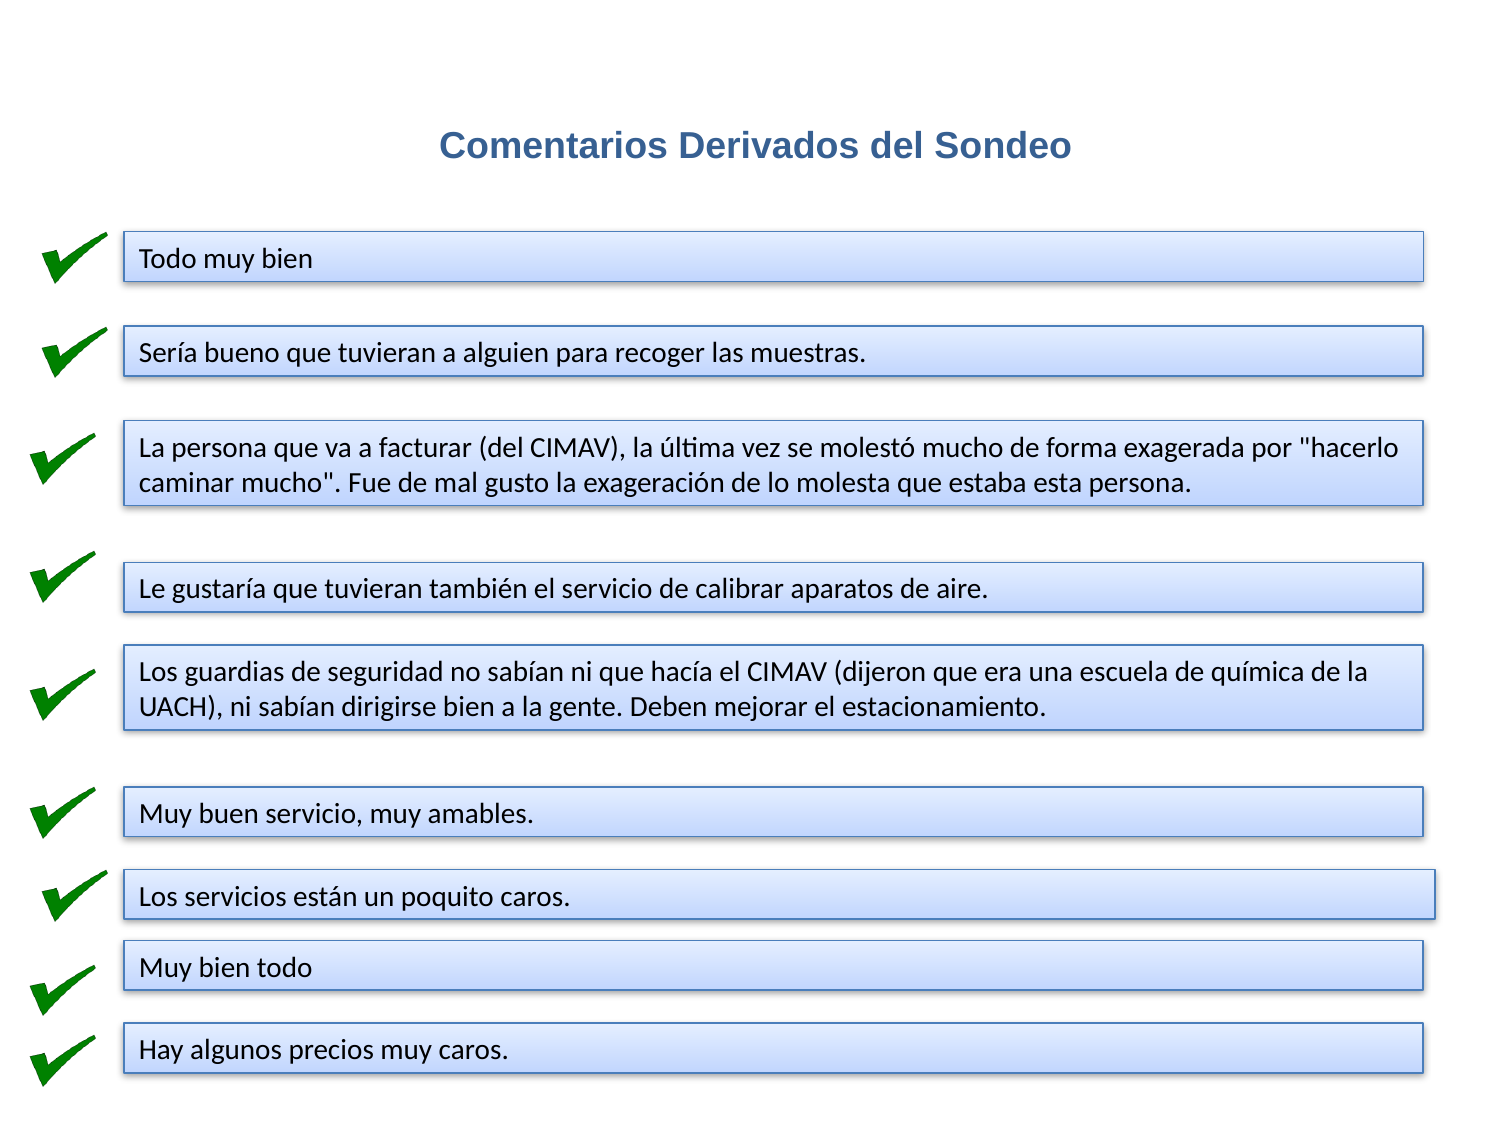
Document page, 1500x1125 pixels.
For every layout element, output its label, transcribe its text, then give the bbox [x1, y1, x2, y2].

text_box Muy buen servicio, muy amables. [123, 786, 1424, 837]
picture [29, 786, 96, 839]
text_box Los guardias de seguridad no sabían ni que hacía el CIMAV (dijeron que era una escuela de química de la UACH), ni sabían dirigirse bien a la gente. Deben mejorar el estacionamiento. [123, 644, 1424, 731]
text_box Comentarios Derivados del Sondeo [383, 113, 1129, 174]
picture [29, 668, 96, 721]
text_box Hay algunos precios muy caros. [123, 1022, 1424, 1074]
picture [29, 963, 96, 1016]
picture [29, 432, 96, 485]
text_box La persona que va a facturar (del CIMAV), la última vez se molestó mucho de forma exagerada por "hacerlo caminar mucho". Fue de mal gusto la exageración de lo molesta que estaba esta persona. [123, 420, 1424, 506]
text_box Muy bien todo [123, 940, 1424, 991]
text_box Le gustaría que tuvieran también el servicio de calibrar aparatos de aire. [123, 562, 1424, 613]
text_box Todo muy bien [123, 231, 1424, 282]
picture [40, 231, 108, 284]
picture [29, 550, 96, 603]
text_box Sería bueno que tuvieran a alguien para recoger las muestras. [123, 325, 1424, 377]
picture [29, 1034, 96, 1087]
picture [40, 869, 108, 922]
text_box Los servicios están un poquito caros. [123, 869, 1436, 920]
picture [40, 326, 108, 379]
